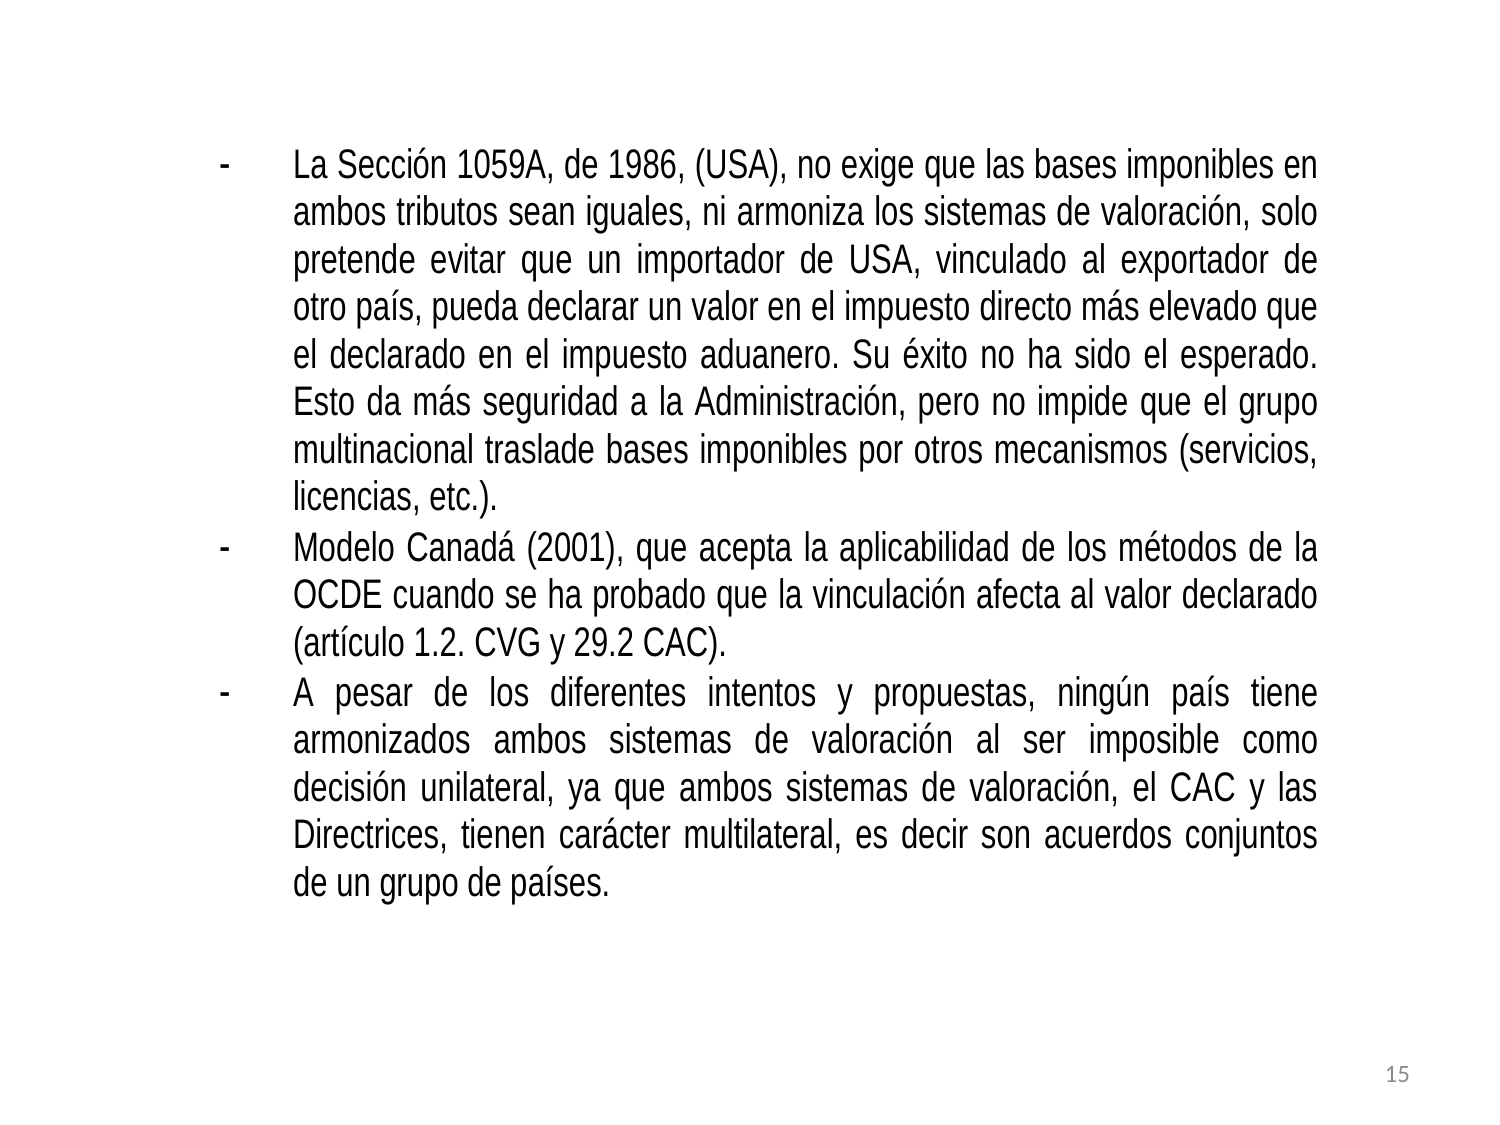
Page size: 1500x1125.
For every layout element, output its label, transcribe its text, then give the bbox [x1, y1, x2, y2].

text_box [182, 136, 1318, 906]
slide_number 15 [1074, 1042, 1425, 1103]
